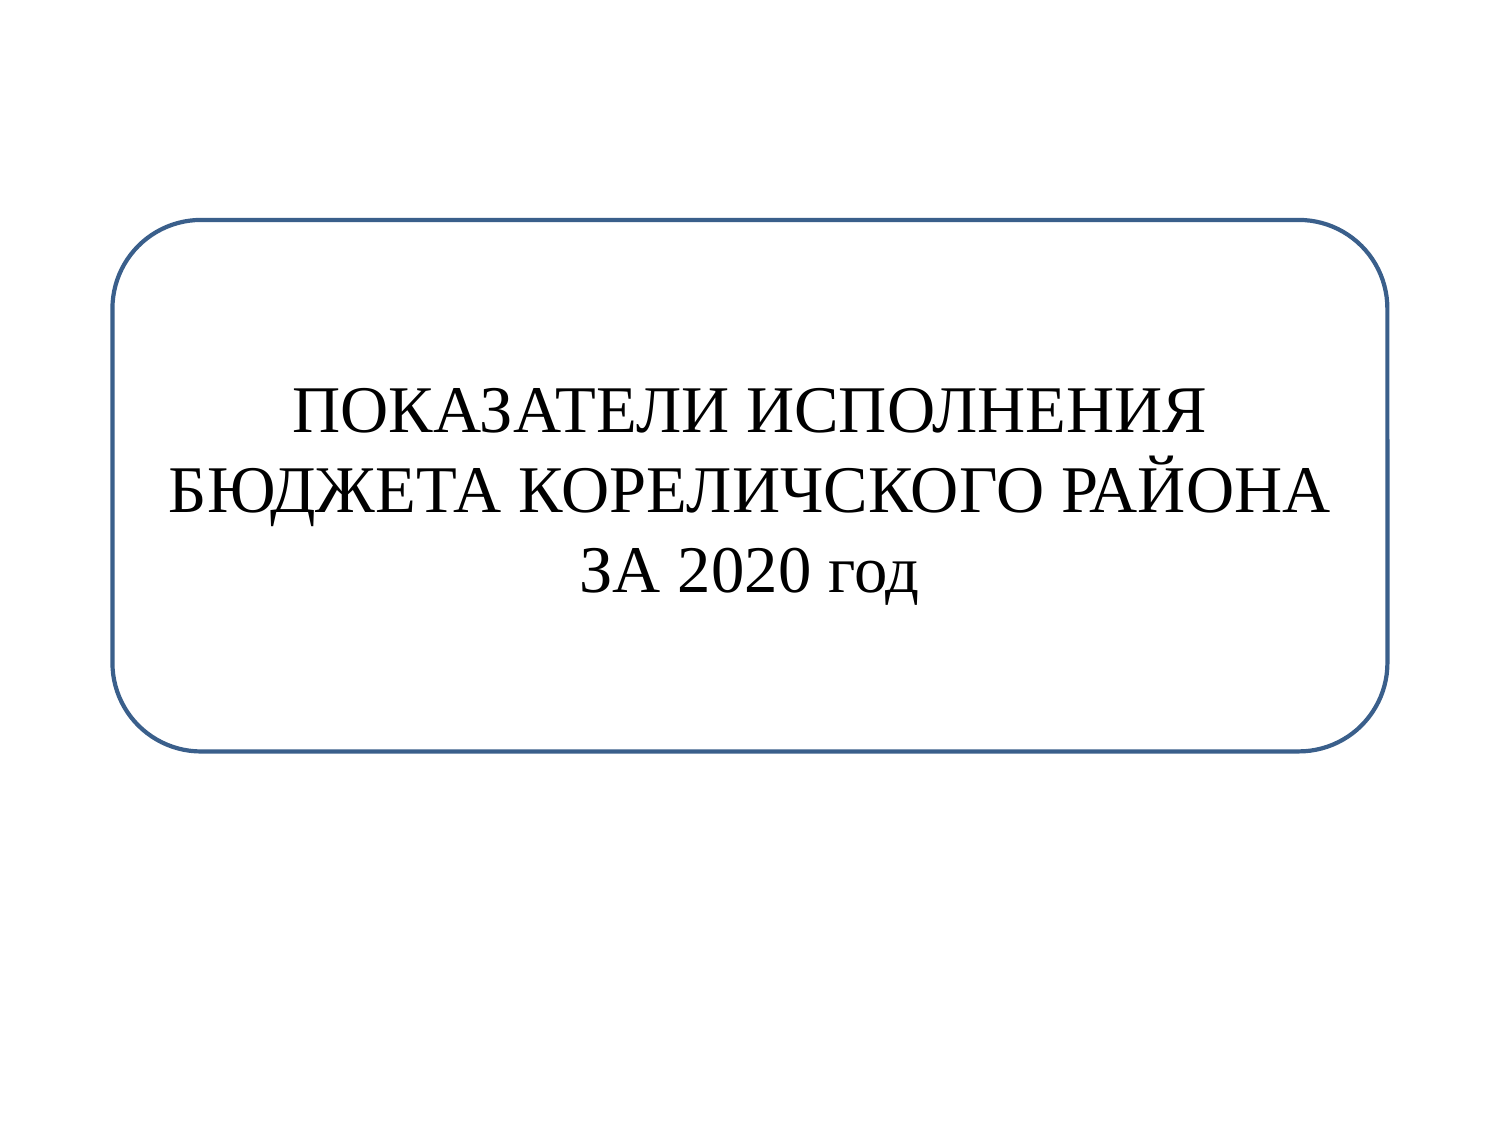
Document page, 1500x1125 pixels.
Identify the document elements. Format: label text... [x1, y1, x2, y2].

title ПОКАЗАТЕЛИ ИСПОЛНЕНИЯ БЮДЖЕТА КОРЕЛИЧСКОГО РАЙОНА ЗА 2019 год [112, 219, 181, 286]
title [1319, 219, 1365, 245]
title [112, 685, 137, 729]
text_box ПОКАЗАТЕЛИ ИСПОЛНЕНИЯ БЮДЖЕТА КОРЕЛИЧСКОГО РАЙОНА ЗА 2020 год [110, 217, 1390, 754]
